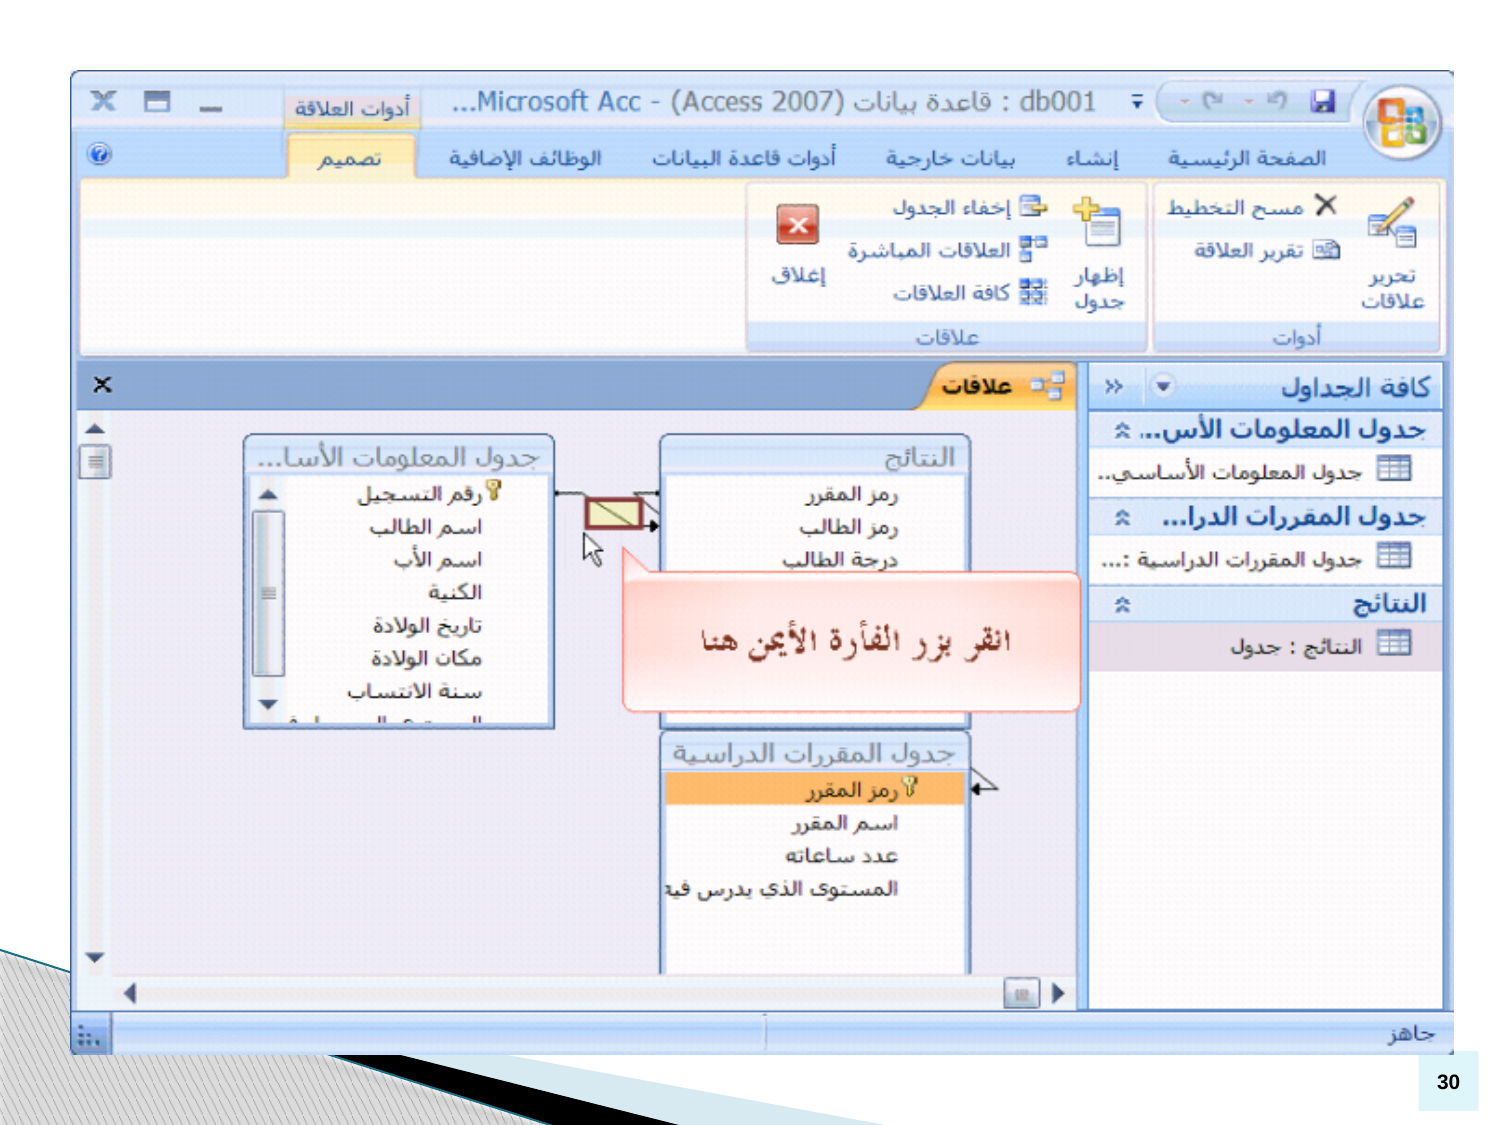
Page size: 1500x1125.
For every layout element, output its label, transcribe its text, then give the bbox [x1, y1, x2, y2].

slide_number 30 [1418, 1051, 1479, 1112]
picture [70, 70, 1454, 1055]
